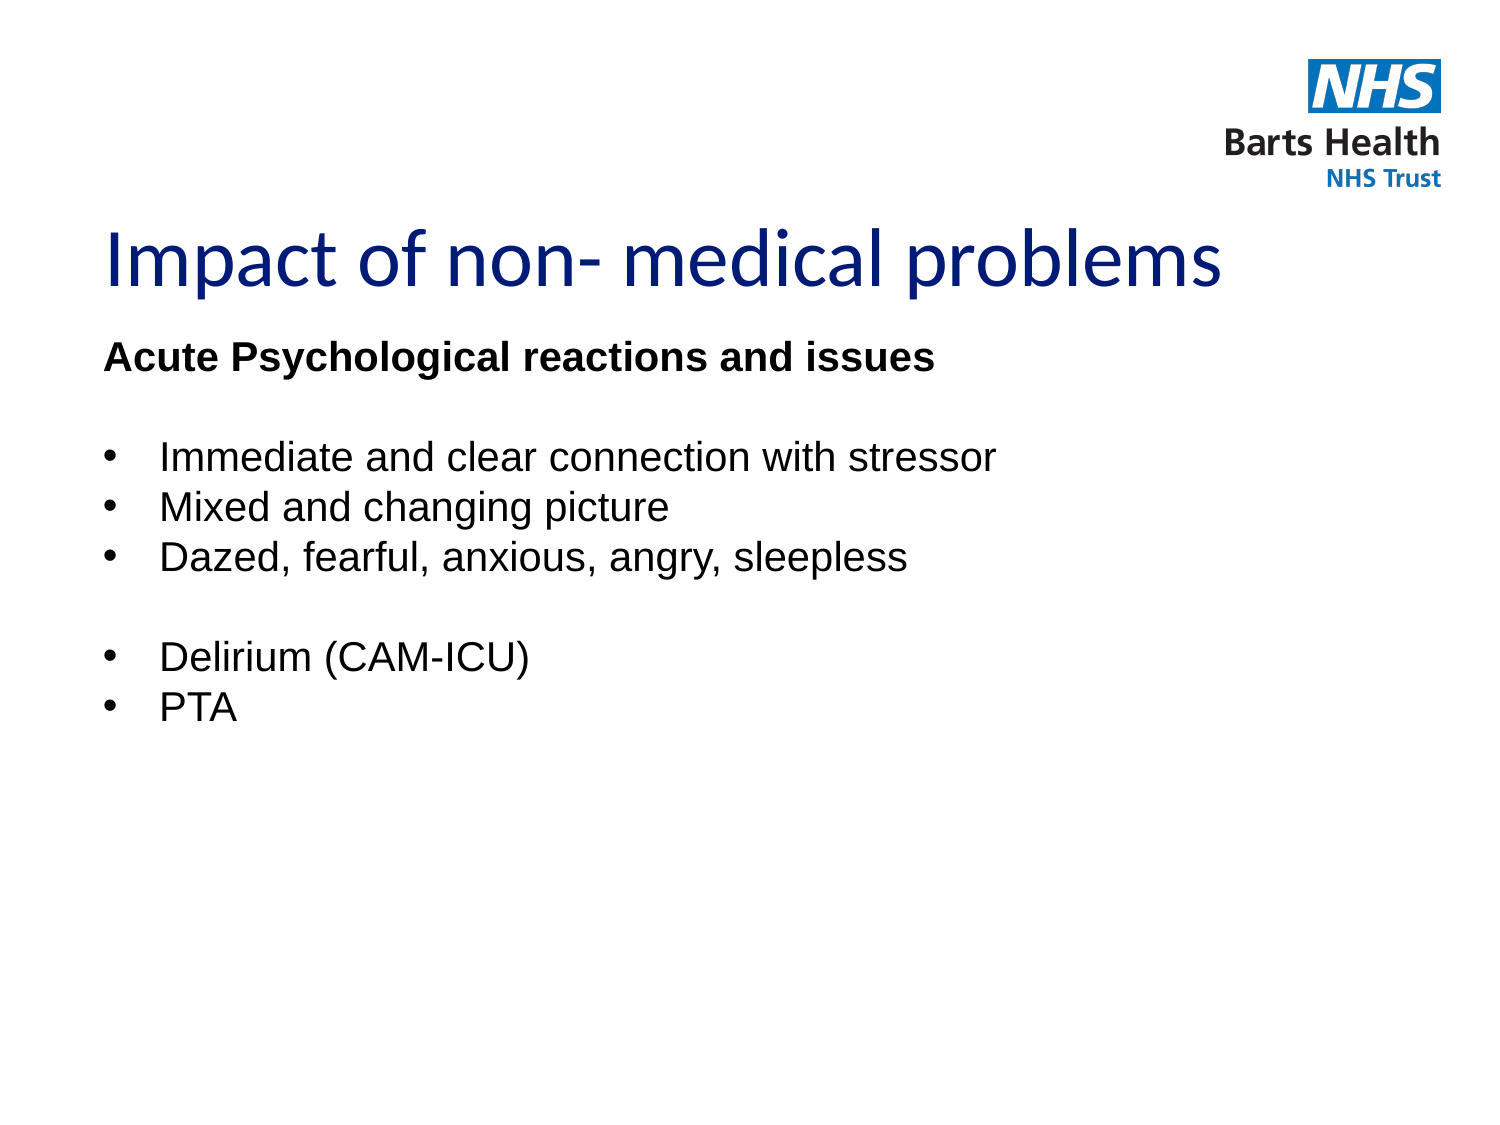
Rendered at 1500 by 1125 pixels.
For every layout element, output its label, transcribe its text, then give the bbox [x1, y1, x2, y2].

list Acute Psychological reactions and issues Immediate and clear connection with stressor Mixed and changing picture Dazed, fearful, anxious, angry, sleepless Delirium (CAM-ICU) PTA [102, 329, 1395, 835]
picture [1226, 59, 1441, 187]
title Impact of non- medical problems [104, 202, 1393, 304]
